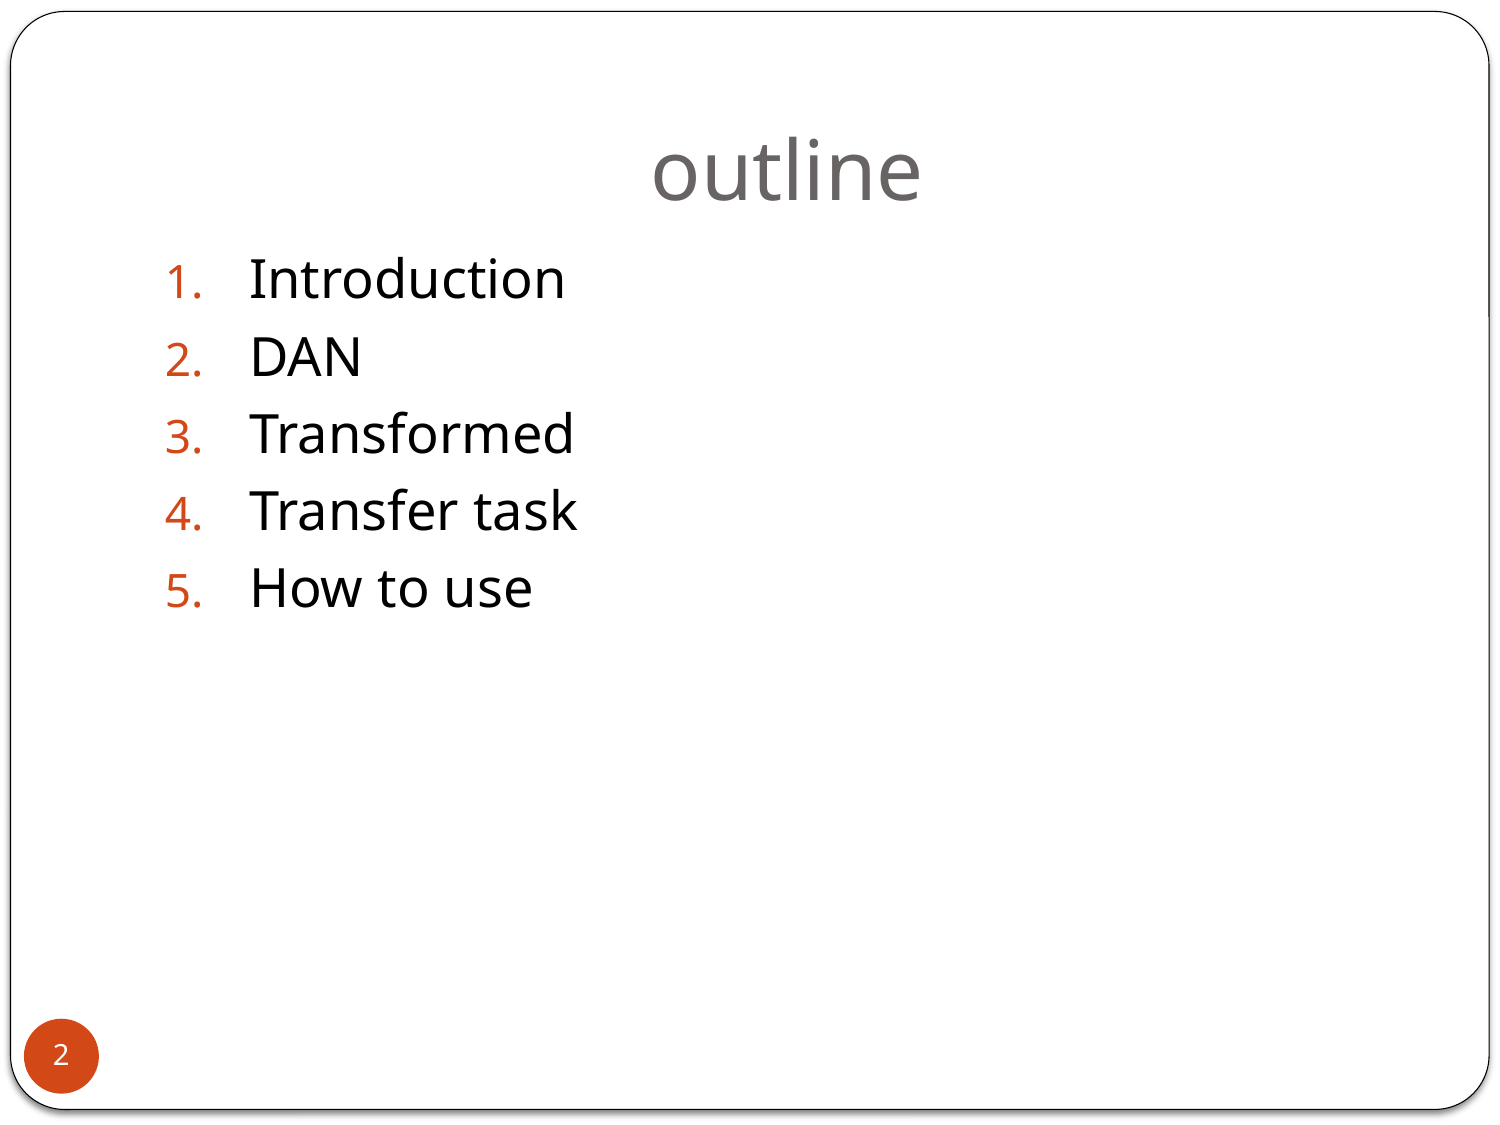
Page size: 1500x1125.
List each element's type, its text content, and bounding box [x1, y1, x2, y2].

list Introduction DAN Transformed Transfer task How to use [150, 237, 1425, 988]
title outline [150, 45, 1425, 233]
slide_number 2 [23, 1018, 99, 1094]
